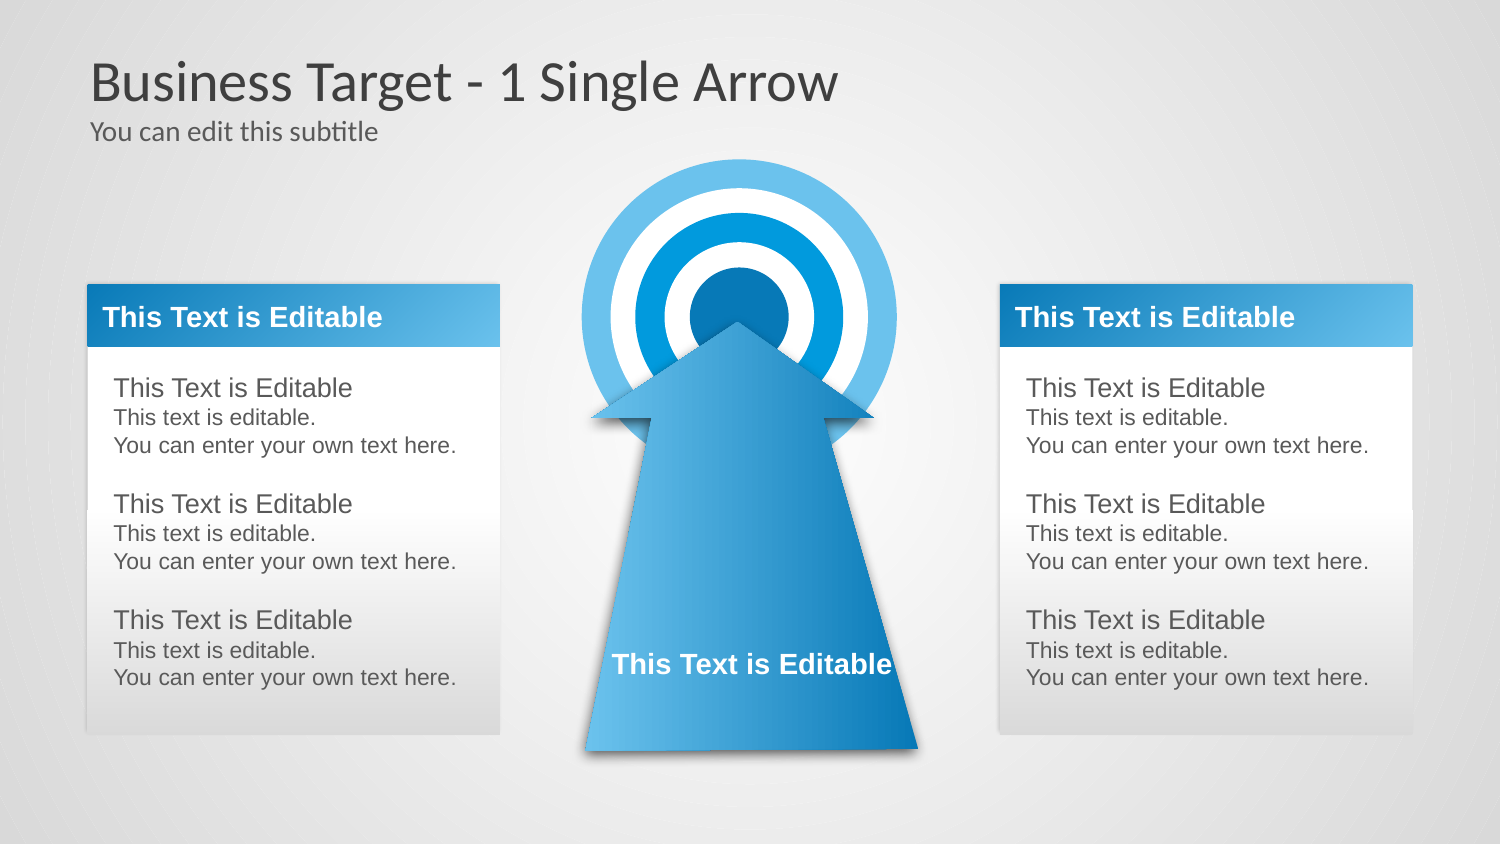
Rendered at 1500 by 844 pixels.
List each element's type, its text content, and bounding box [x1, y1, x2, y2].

list You can edit this subtitle [75, 105, 1425, 168]
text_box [87, 284, 576, 735]
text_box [581, 159, 919, 752]
title Business Target - 1 Single Arrow [75, 33, 1425, 105]
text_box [924, 284, 1413, 735]
